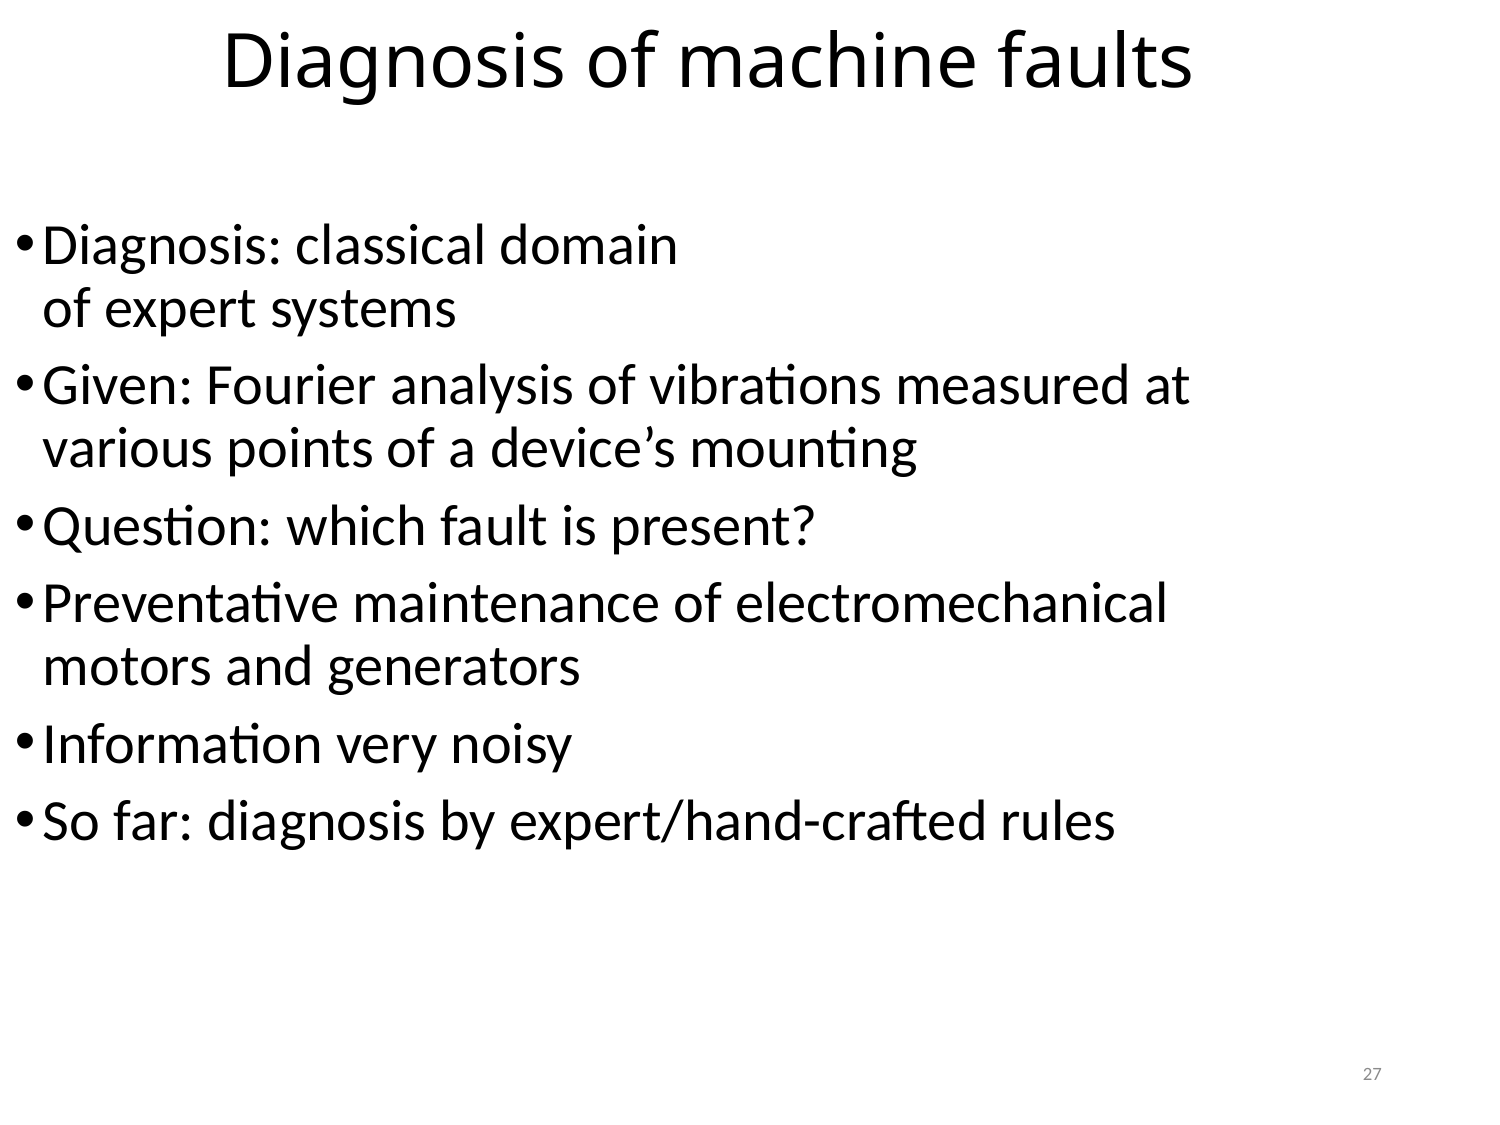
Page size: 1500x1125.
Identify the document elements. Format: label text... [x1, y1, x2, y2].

list Diagnosis: classical domain of expert systems Given: Fourier analysis of vibrations measured at various points of a device’s mounting Question: which fault is present? Preventative maintenance of electromechanical motors and generators Information very noisy So far: diagnosis by expert/hand-crafted rules [0, 206, 1350, 939]
slide_number 27 [1059, 1042, 1397, 1103]
title Diagnosis of machine faults [206, 0, 1397, 164]
